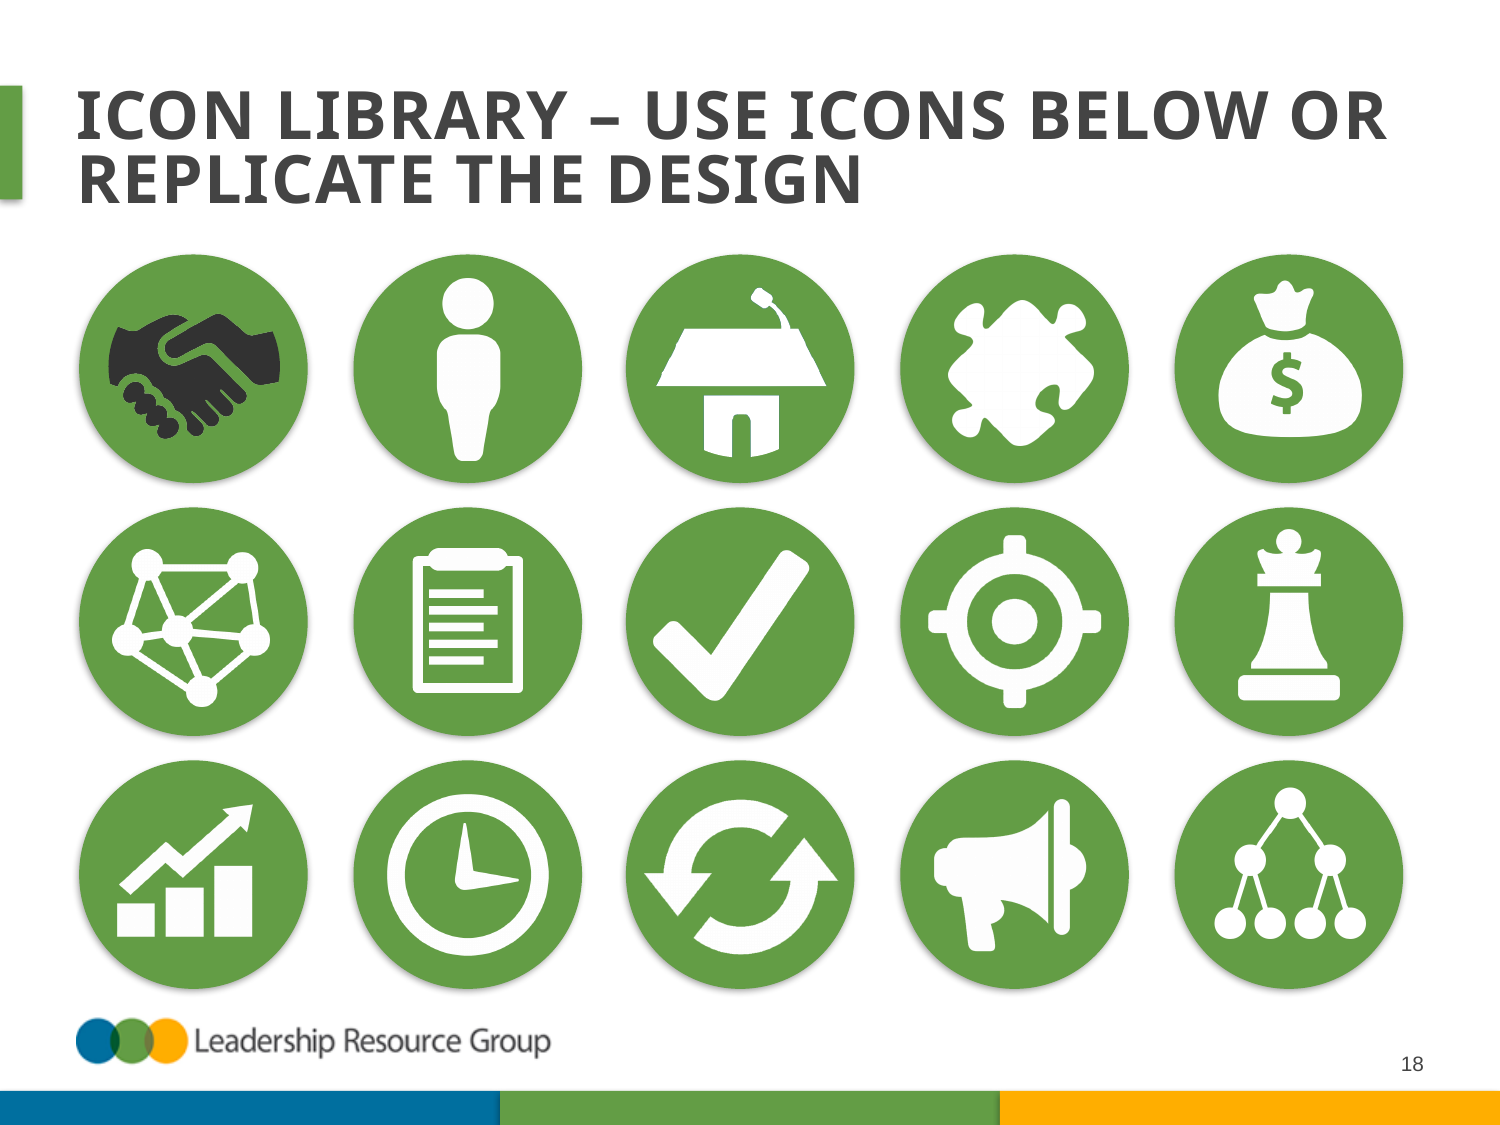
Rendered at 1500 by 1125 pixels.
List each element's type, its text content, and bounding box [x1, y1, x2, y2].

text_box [79, 254, 308, 483]
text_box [1174, 760, 1404, 989]
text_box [900, 760, 1129, 989]
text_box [625, 760, 855, 989]
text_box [79, 507, 308, 736]
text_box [625, 254, 855, 483]
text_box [79, 760, 308, 989]
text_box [1174, 254, 1404, 483]
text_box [353, 254, 583, 483]
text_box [353, 507, 583, 736]
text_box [353, 760, 583, 989]
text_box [900, 254, 1129, 483]
picture [76, 1013, 577, 1067]
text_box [900, 507, 1129, 736]
title ICON Library – USE ICONS Below OR REPLICATE the DESIGN [76, 77, 1471, 224]
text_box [1174, 507, 1404, 736]
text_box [625, 507, 855, 736]
